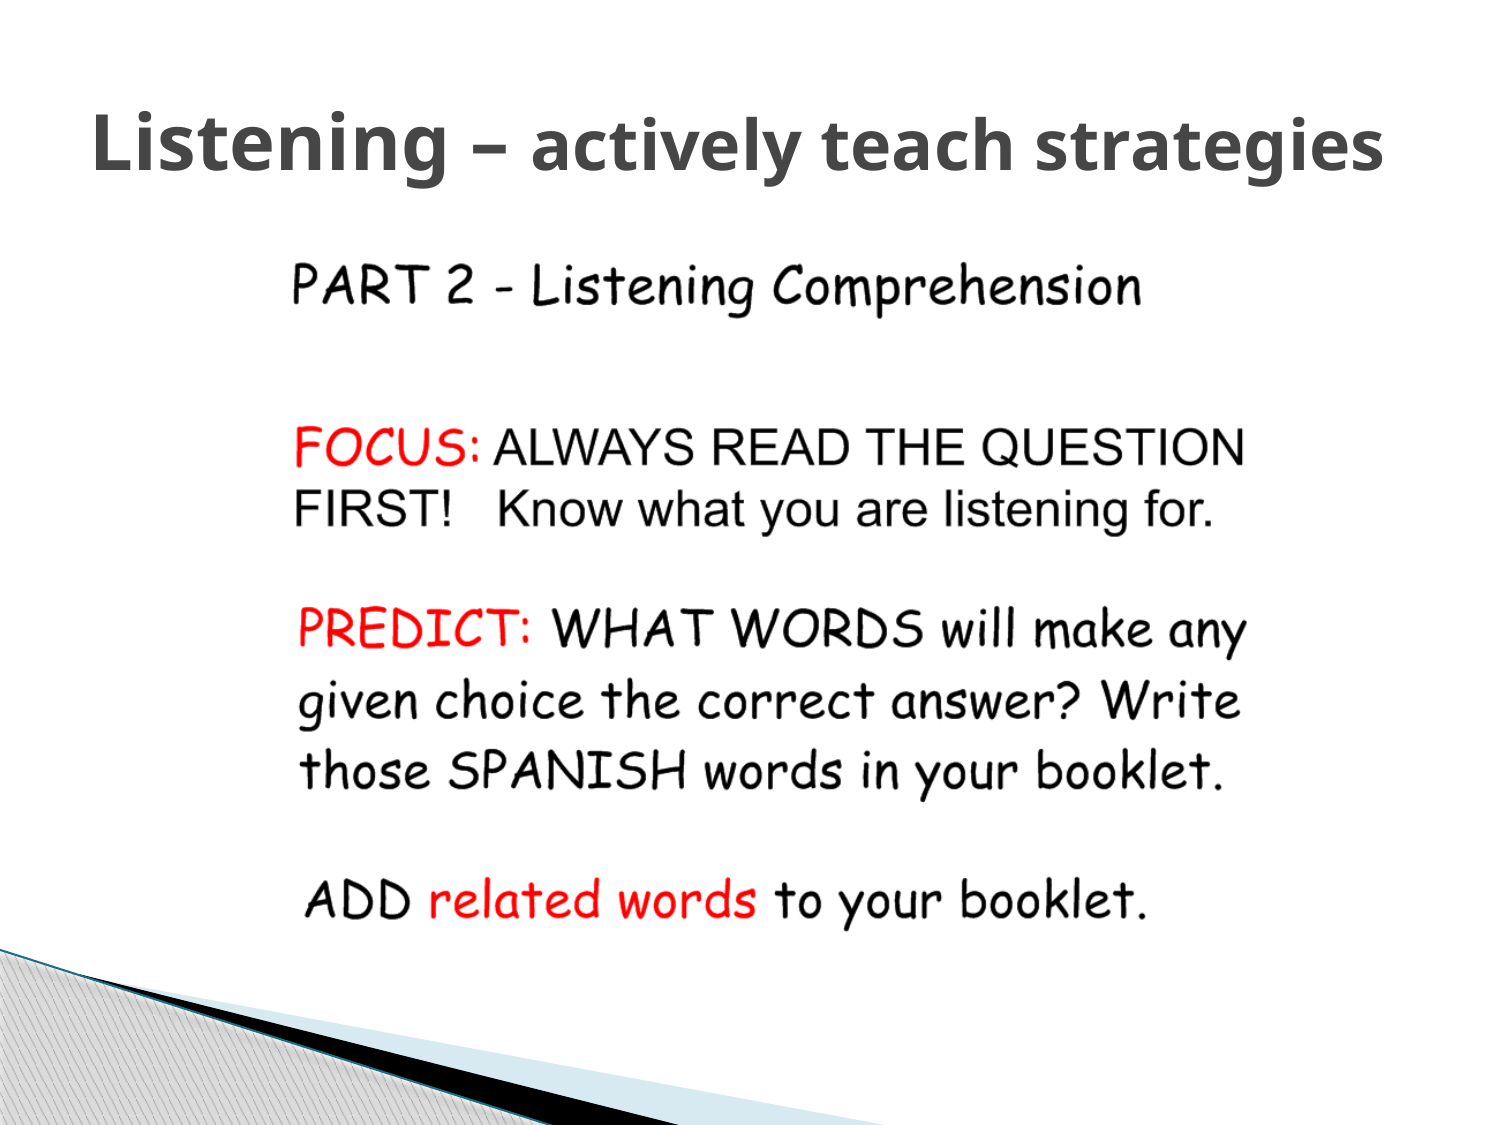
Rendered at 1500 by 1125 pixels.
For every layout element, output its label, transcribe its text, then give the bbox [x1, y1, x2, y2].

title Listening – actively teach strategies [75, 45, 1425, 233]
picture [262, 237, 1309, 976]
